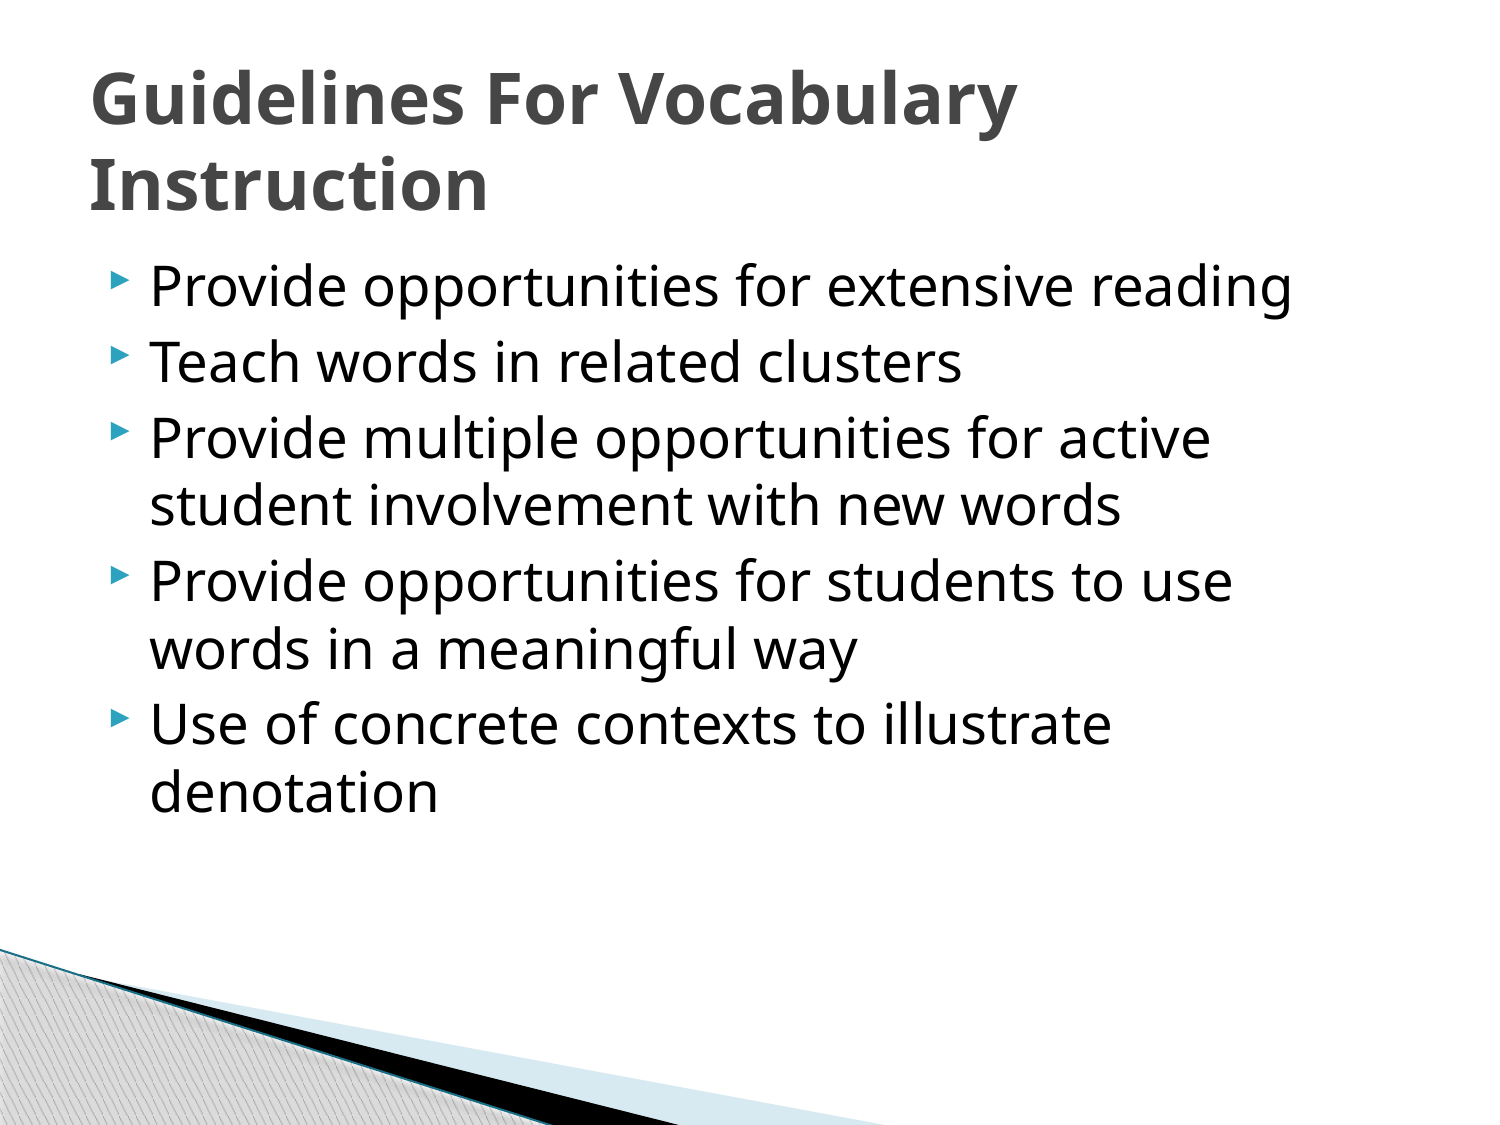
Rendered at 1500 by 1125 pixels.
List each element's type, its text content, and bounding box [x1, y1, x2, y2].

title Guidelines For Vocabulary Instruction [75, 45, 1425, 233]
list Provide opportunities for extensive reading Teach words in related clusters Provide multiple opportunities for active student involvement with new words Provide opportunities for students to use words in a meaningful way Use of concrete contexts to illustrate denotation [75, 243, 1425, 986]
